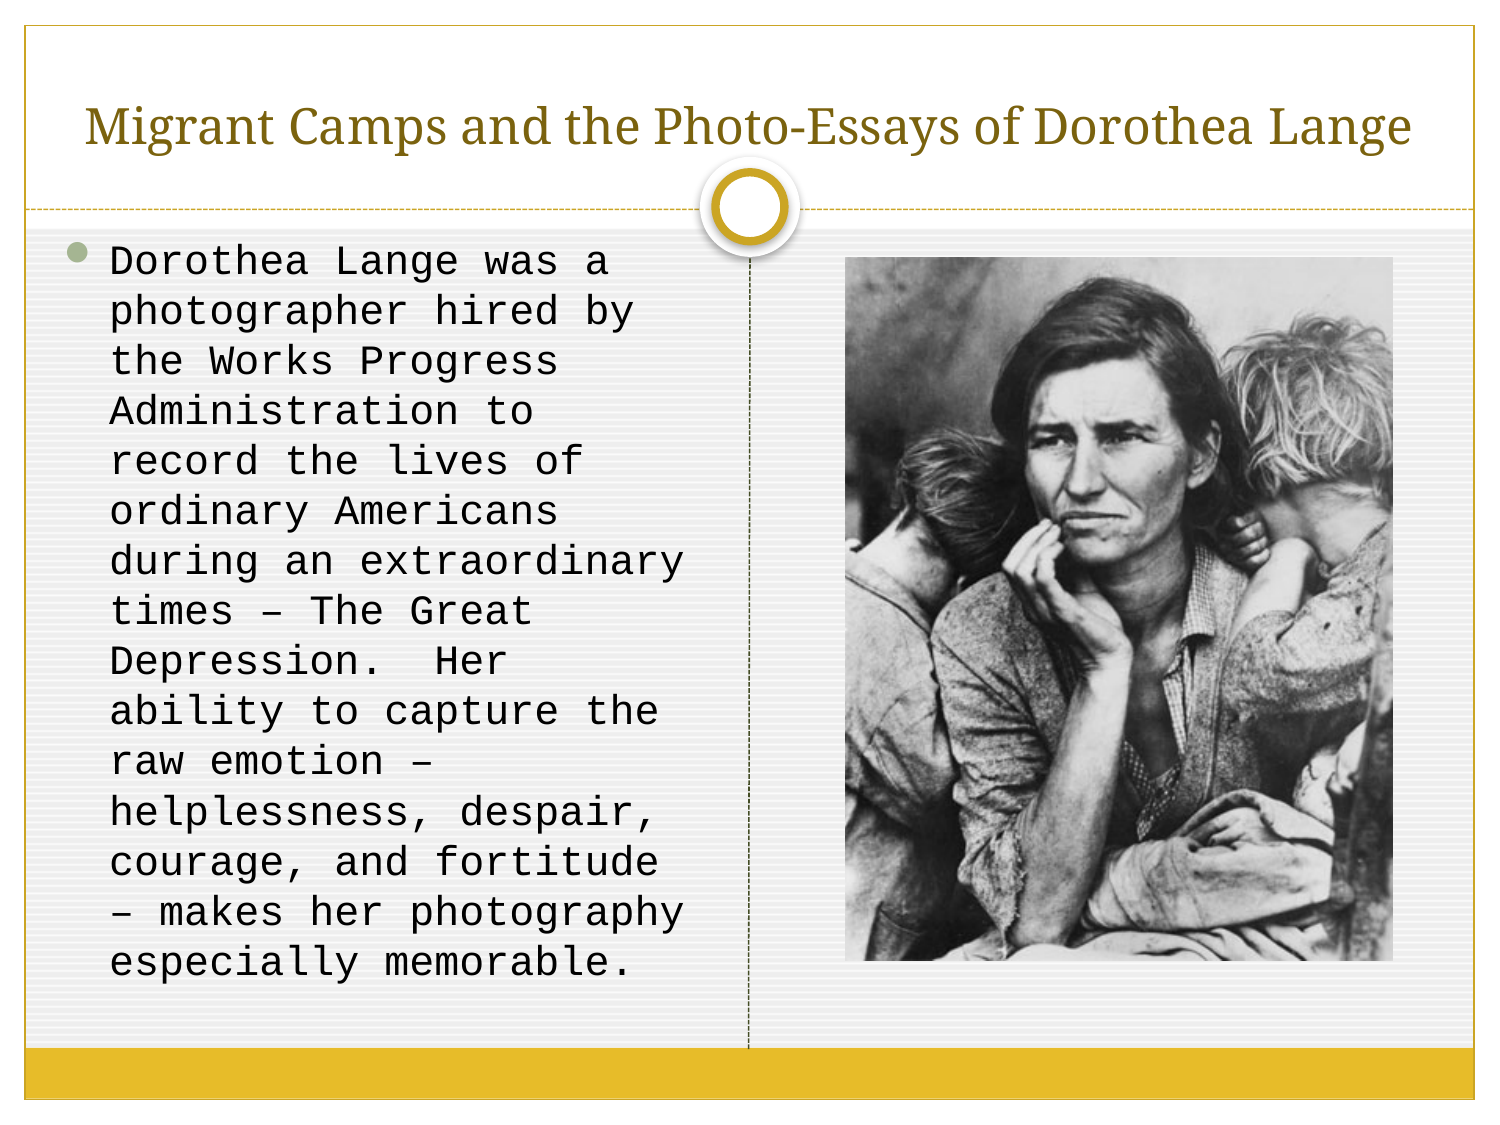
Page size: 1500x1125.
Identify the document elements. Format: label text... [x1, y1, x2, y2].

list Dorothea Lange was a photographer hired by the Works Progress Administration to record the lives of ordinary Americans during an extraordinary times – The Great Depression. Her ability to capture the raw emotion – helplessness, despair, courage, and fortitude – makes her photography especially memorable. [49, 224, 712, 993]
title Migrant Camps and the Photo-Essays of Dorothea Lange [49, 37, 1450, 162]
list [844, 257, 1393, 961]
